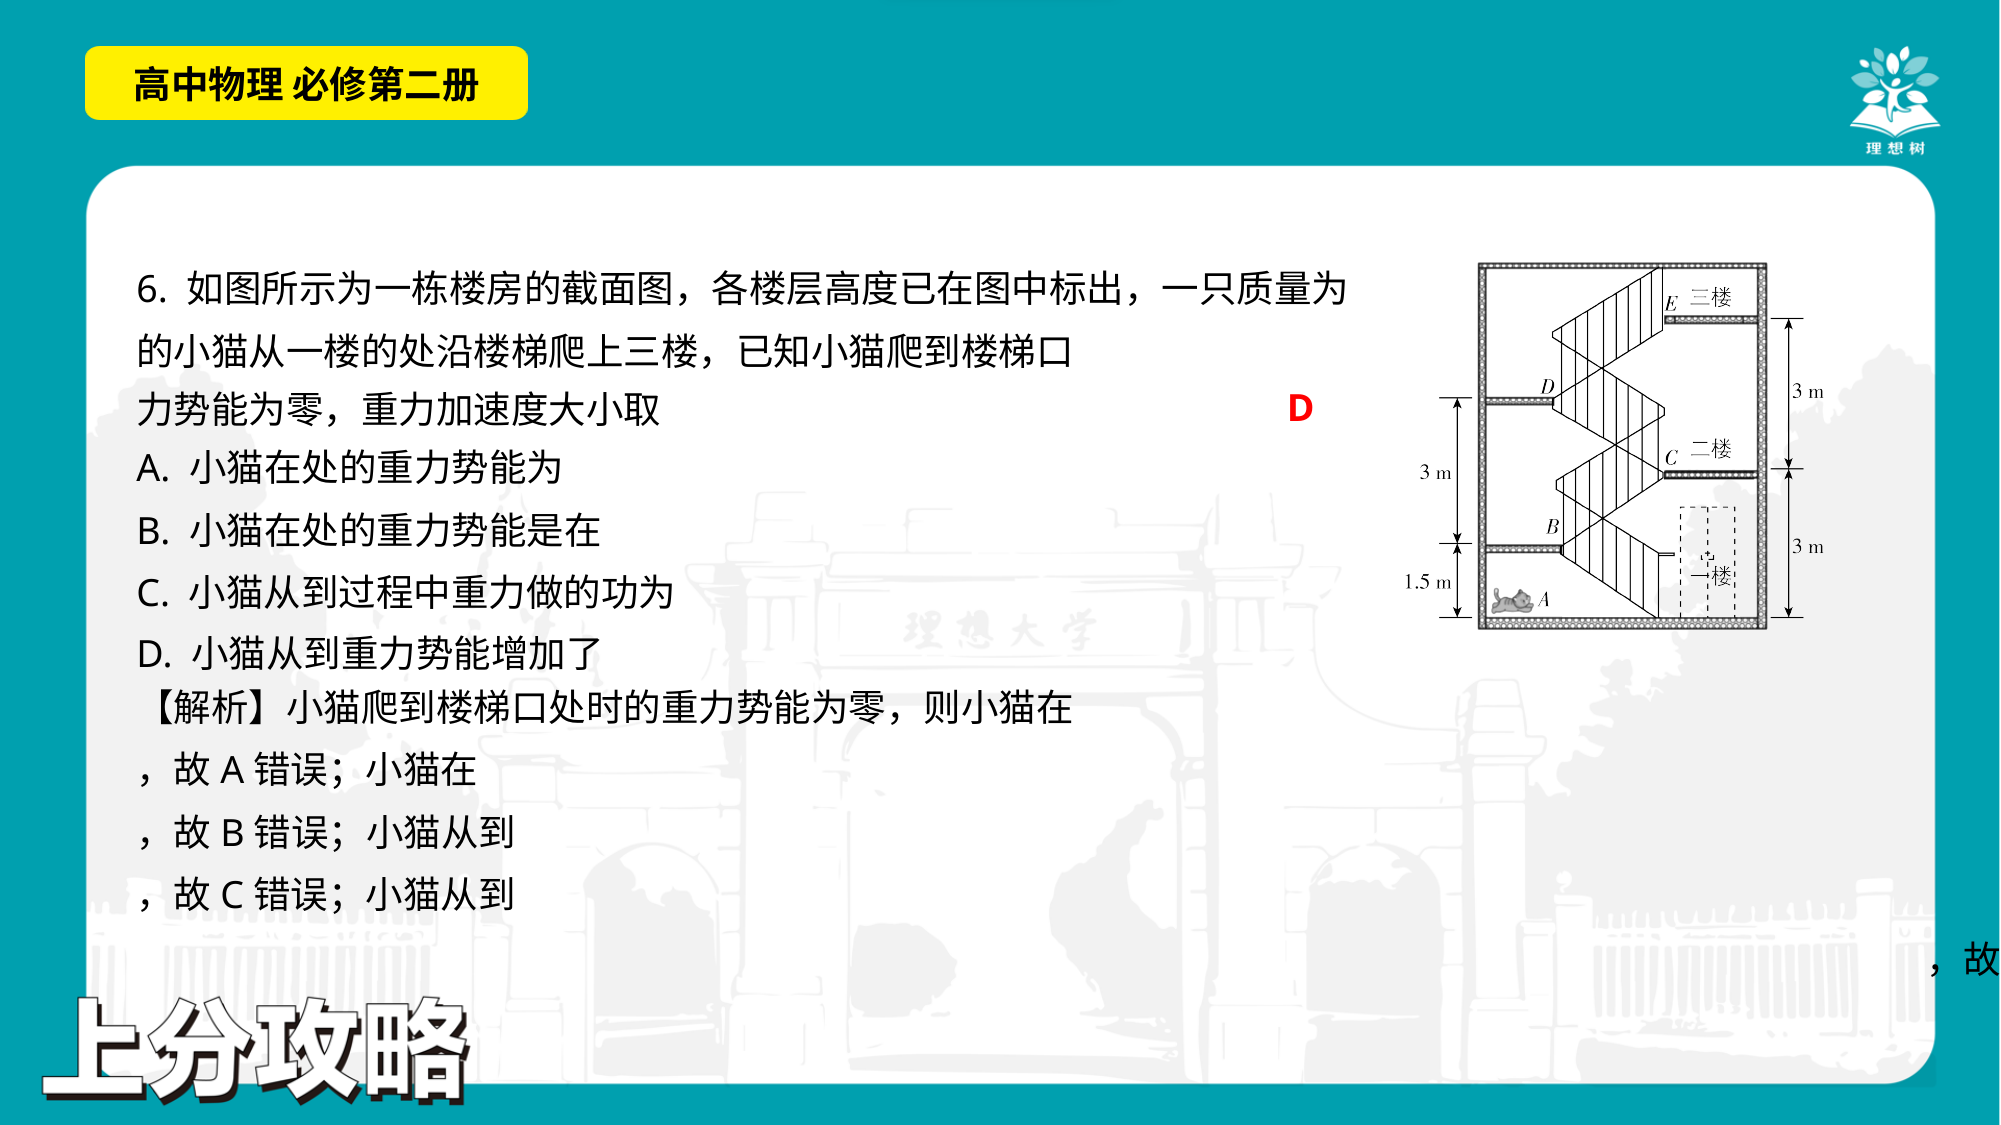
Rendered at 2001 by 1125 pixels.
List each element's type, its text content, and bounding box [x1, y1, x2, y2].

picture [0, 0, 2000, 1125]
text_box D [1273, 370, 1328, 424]
